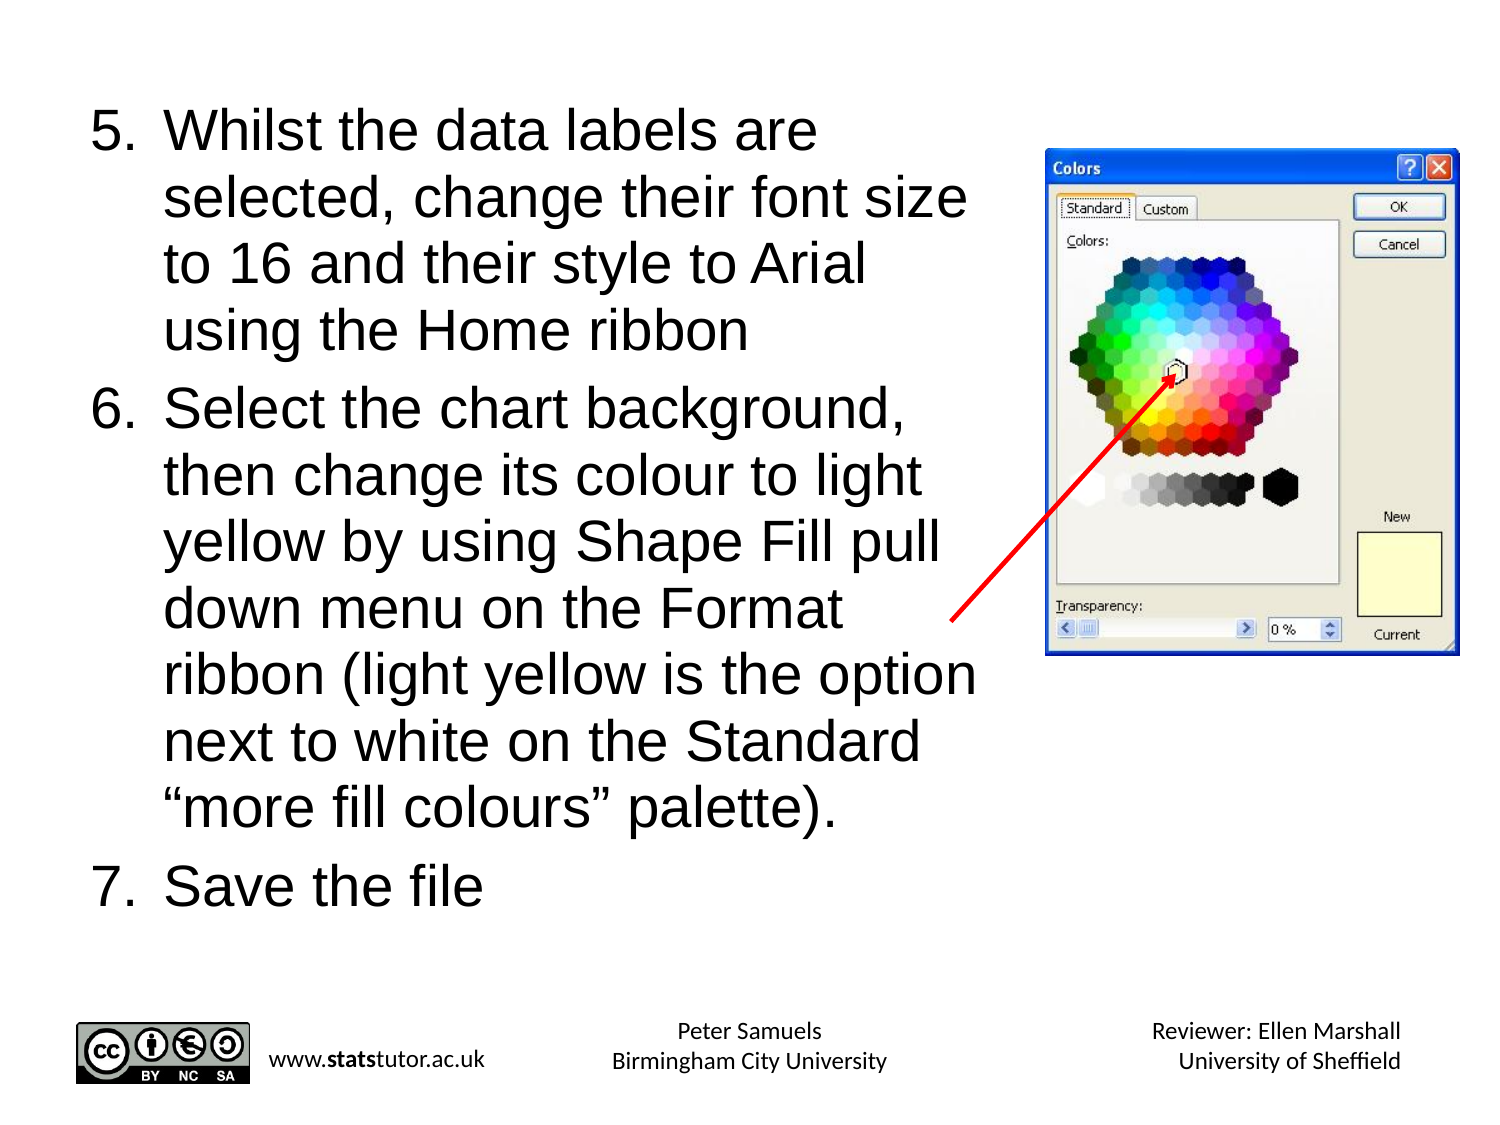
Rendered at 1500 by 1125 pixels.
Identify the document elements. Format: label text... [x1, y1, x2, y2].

text_box www.statstutor.ac.uk [254, 1035, 550, 1080]
list Whilst the data labels are selected, change their font size to 16 and their style to Arial using the Home ribbon Select the chart background, then change its colour to light yellow by using Shape Fill pull down menu on the Format ribbon (light yellow is the option next to white on the Standard “more fill colours” palette). Save the file [75, 90, 1021, 941]
picture [76, 1022, 251, 1084]
text_box Reviewer: Ellen Marshall University of Sheffield [1038, 1007, 1417, 1083]
picture [1045, 148, 1460, 656]
text_box Peter Samuels Birmingham City University [549, 1007, 951, 1083]
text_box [950, 373, 1177, 622]
